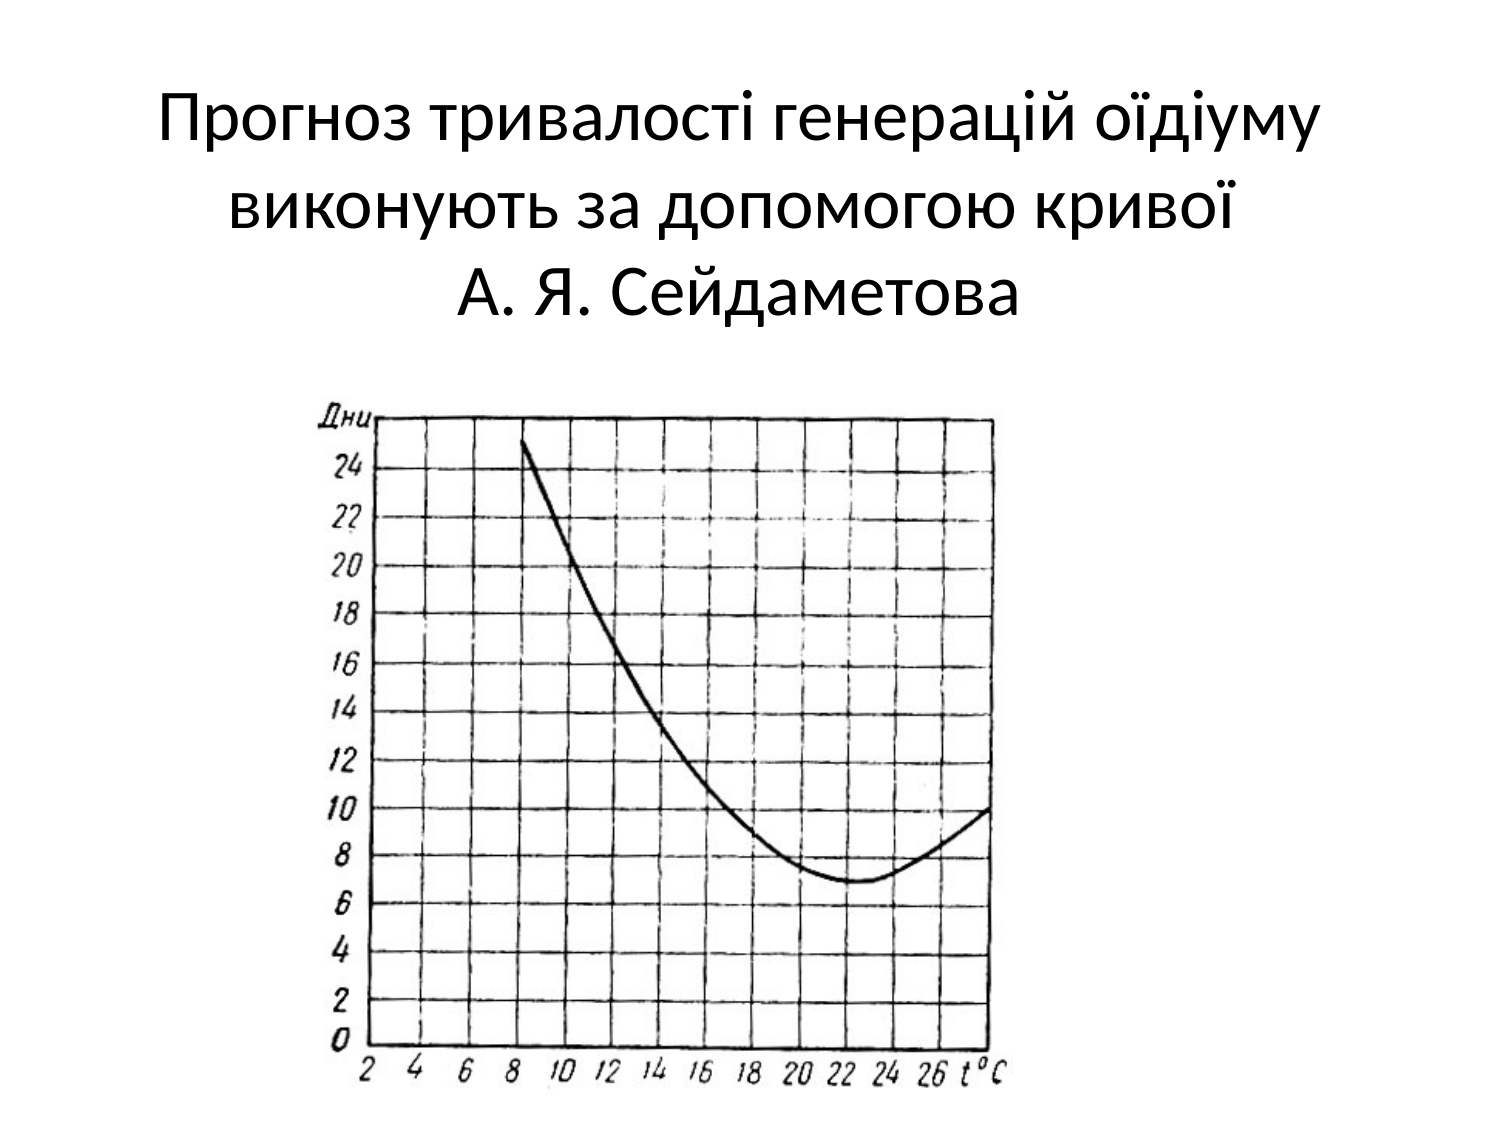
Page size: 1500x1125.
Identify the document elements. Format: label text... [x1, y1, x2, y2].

title Прогноз тривалості генерацій оїдіуму виконують за допомогою кривої А. Я. Сейдаметова [64, 149, 1415, 337]
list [312, 396, 1014, 1095]
